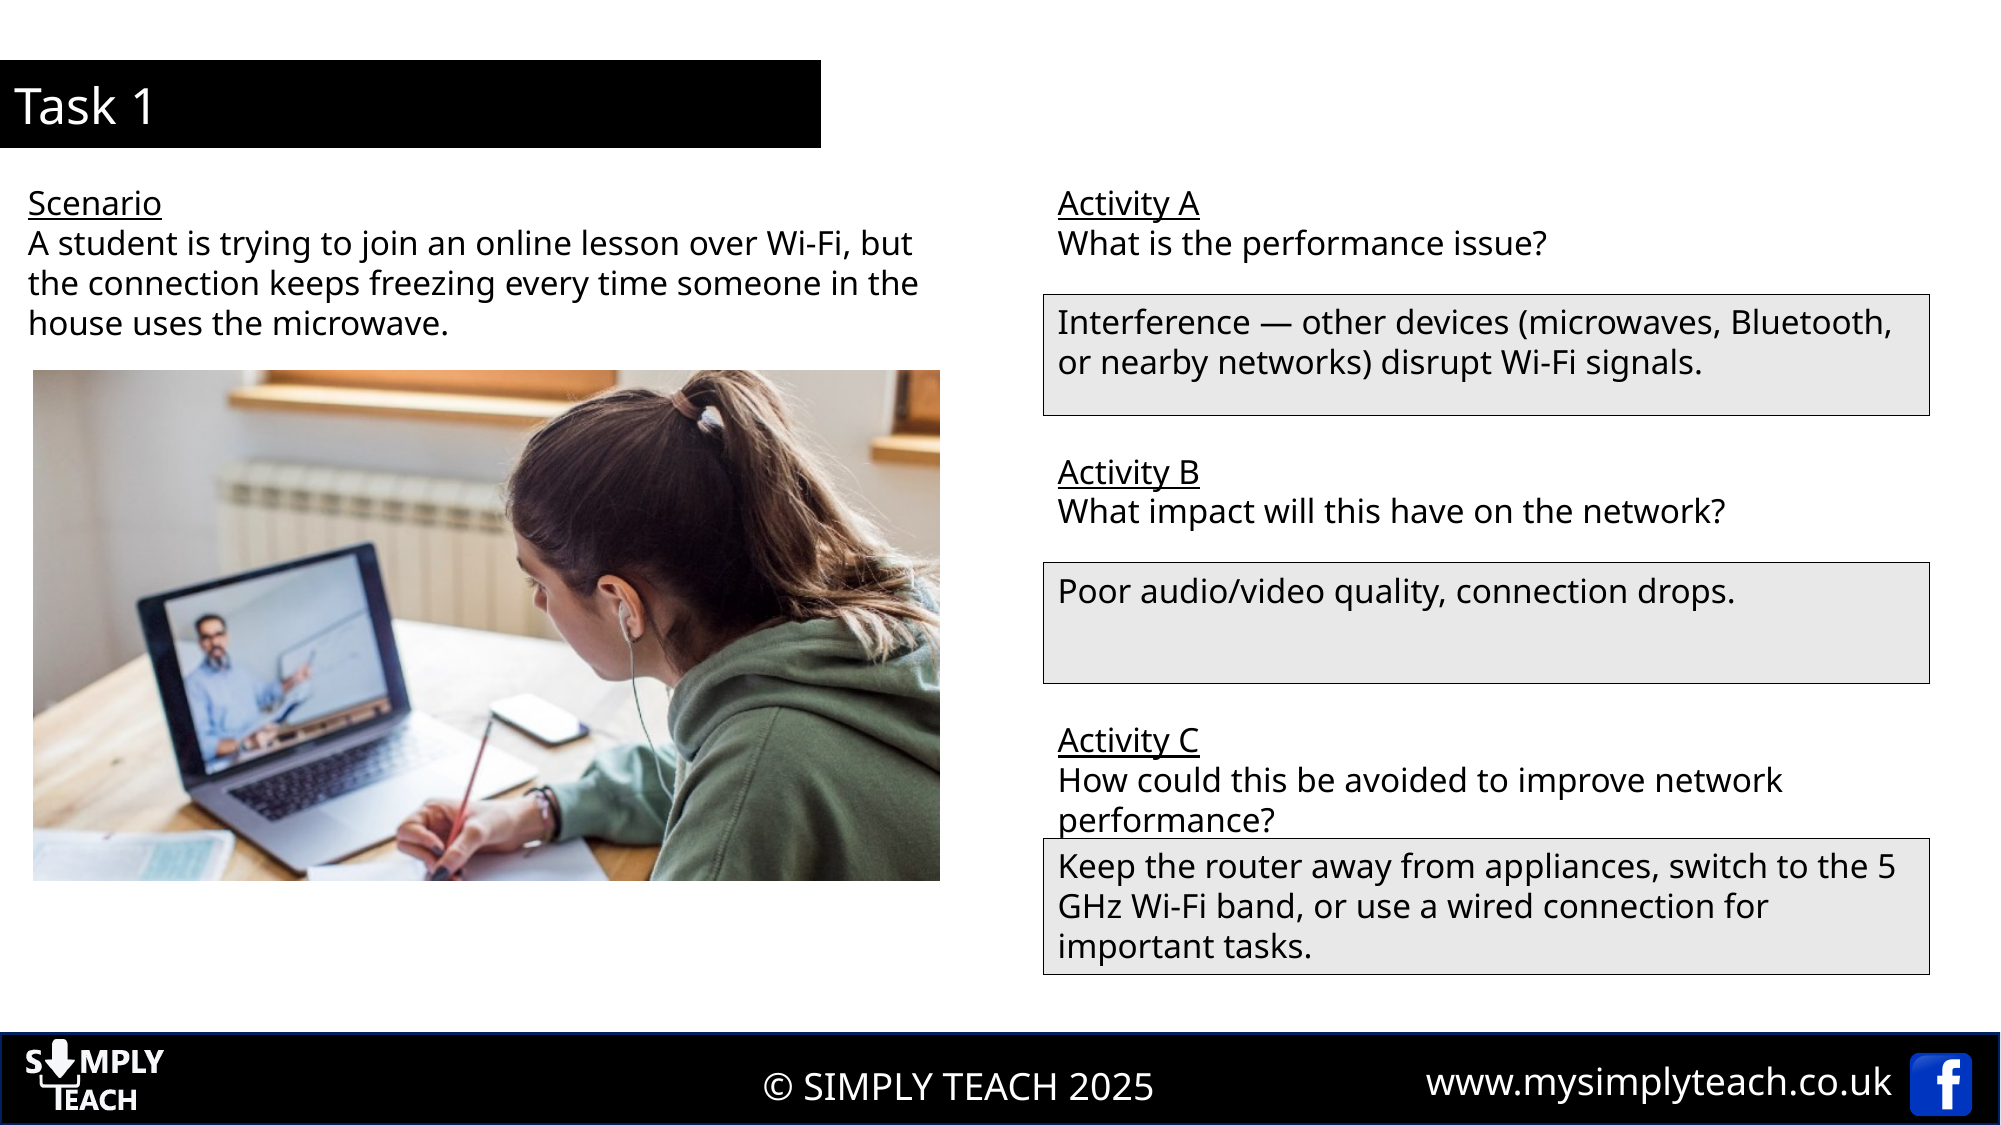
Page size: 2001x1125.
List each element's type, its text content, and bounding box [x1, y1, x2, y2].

text_box Poor audio/video quality, connection drops. [1041, 561, 1931, 685]
text_box Activity A What is the performance issue? [1043, 174, 2000, 270]
text_box Interference — other devices (microwaves, Bluetooth, or nearby networks) disrupt Wi-Fi signals. [1041, 292, 1931, 417]
text_box Activity B What impact will this have on the network? [1043, 443, 2000, 538]
picture [15, 1033, 182, 1122]
text_box Activity C How could this be avoided to improve network performance? [1043, 711, 2000, 847]
text_box Scenario A student is trying to join an online lesson over Wi-Fi, but the connection keeps freezing every time someone in the house uses the microwave. [13, 174, 957, 350]
picture [1907, 1050, 1975, 1119]
picture [32, 370, 940, 882]
text_box Keep the router away from appliances, switch to the 5 GHz Wi-Fi band, or use a wired connection for important tasks. [1041, 836, 1931, 976]
text_box Task 1 [0, 60, 821, 148]
